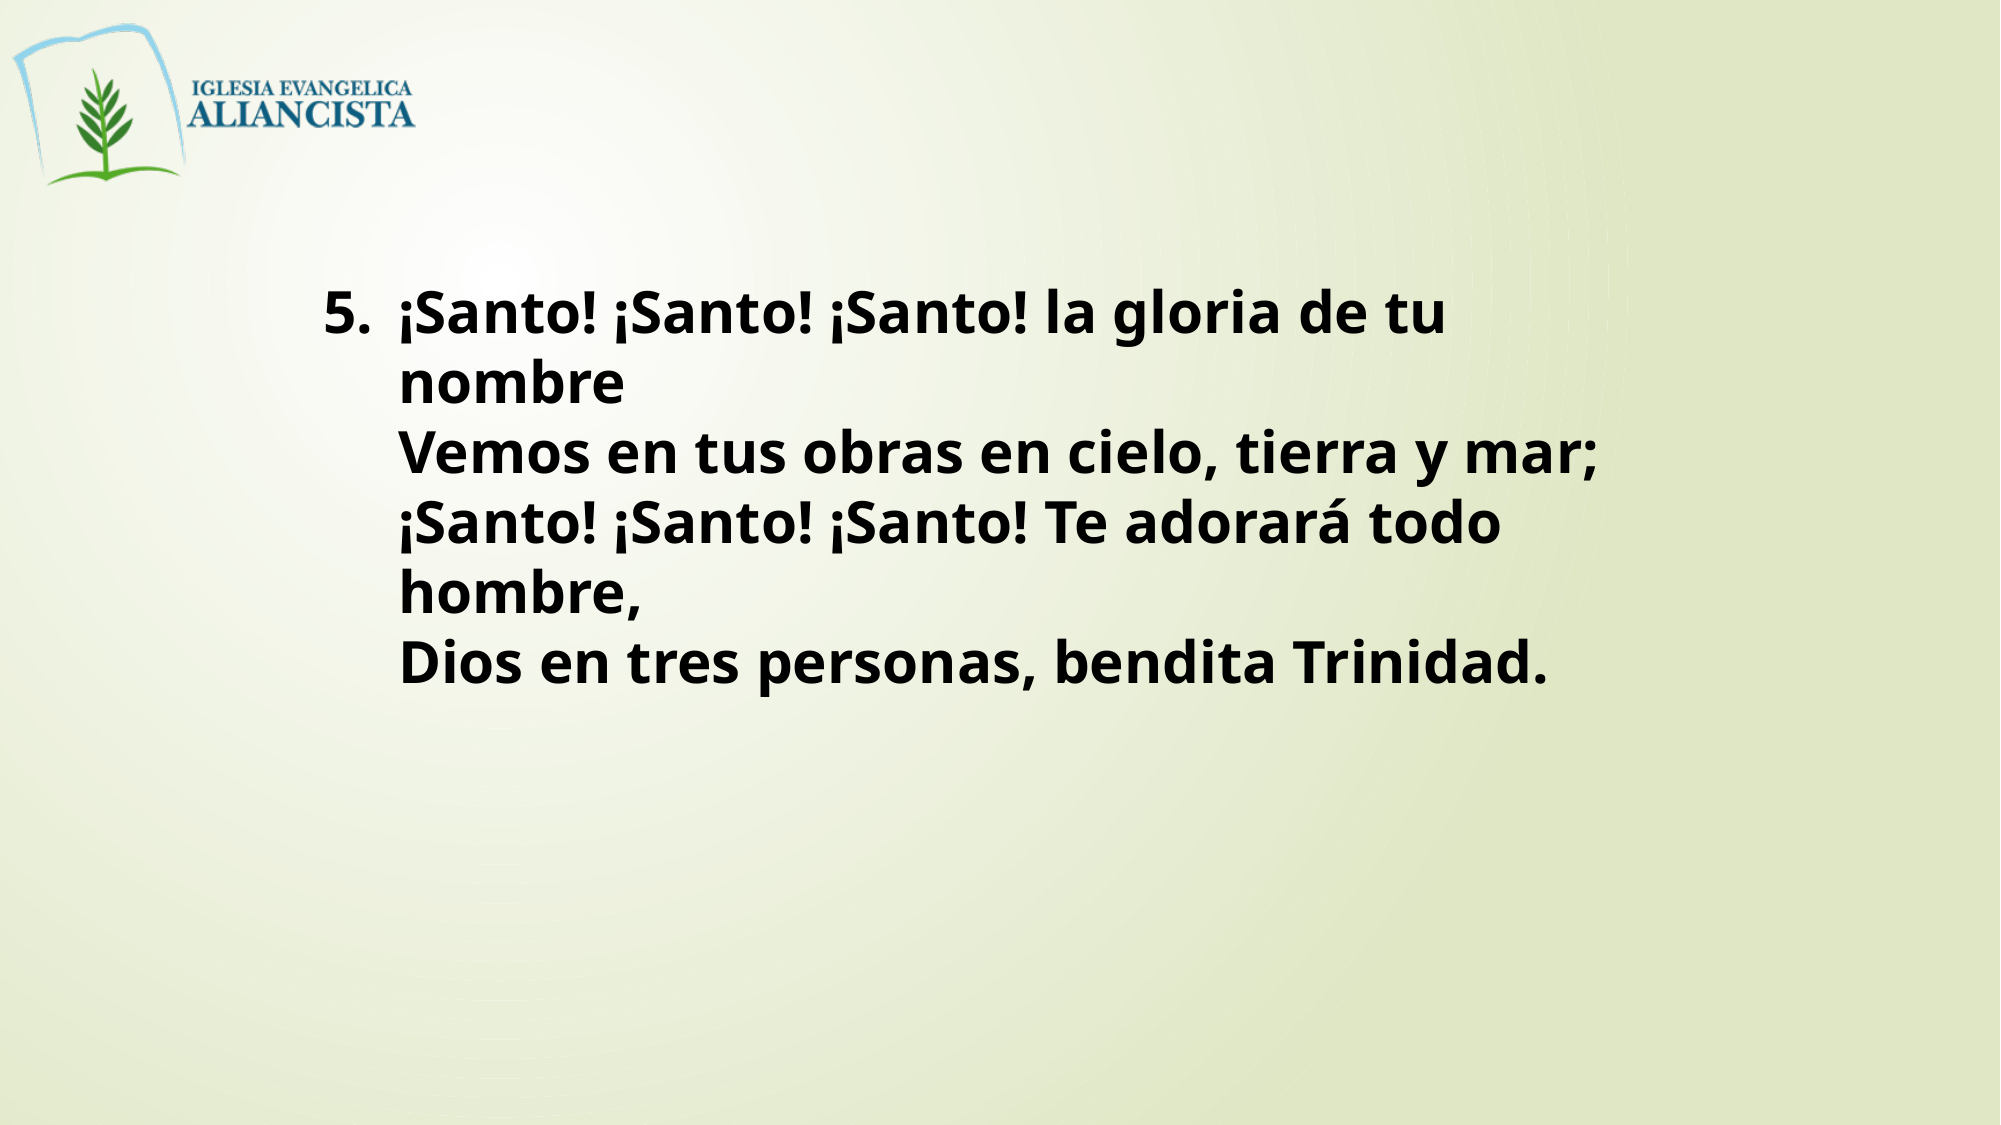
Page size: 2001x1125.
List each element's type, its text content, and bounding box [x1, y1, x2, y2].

picture [12, 21, 417, 193]
text_box ¡Santo! ¡Santo! ¡Santo! la gloria de tu nombre Vemos en tus obras en cielo, tierra y mar; ¡Santo! ¡Santo! ¡Santo! Te adorará todo hombre, Dios en tres personas, bendita Trinidad. [308, 267, 1765, 703]
